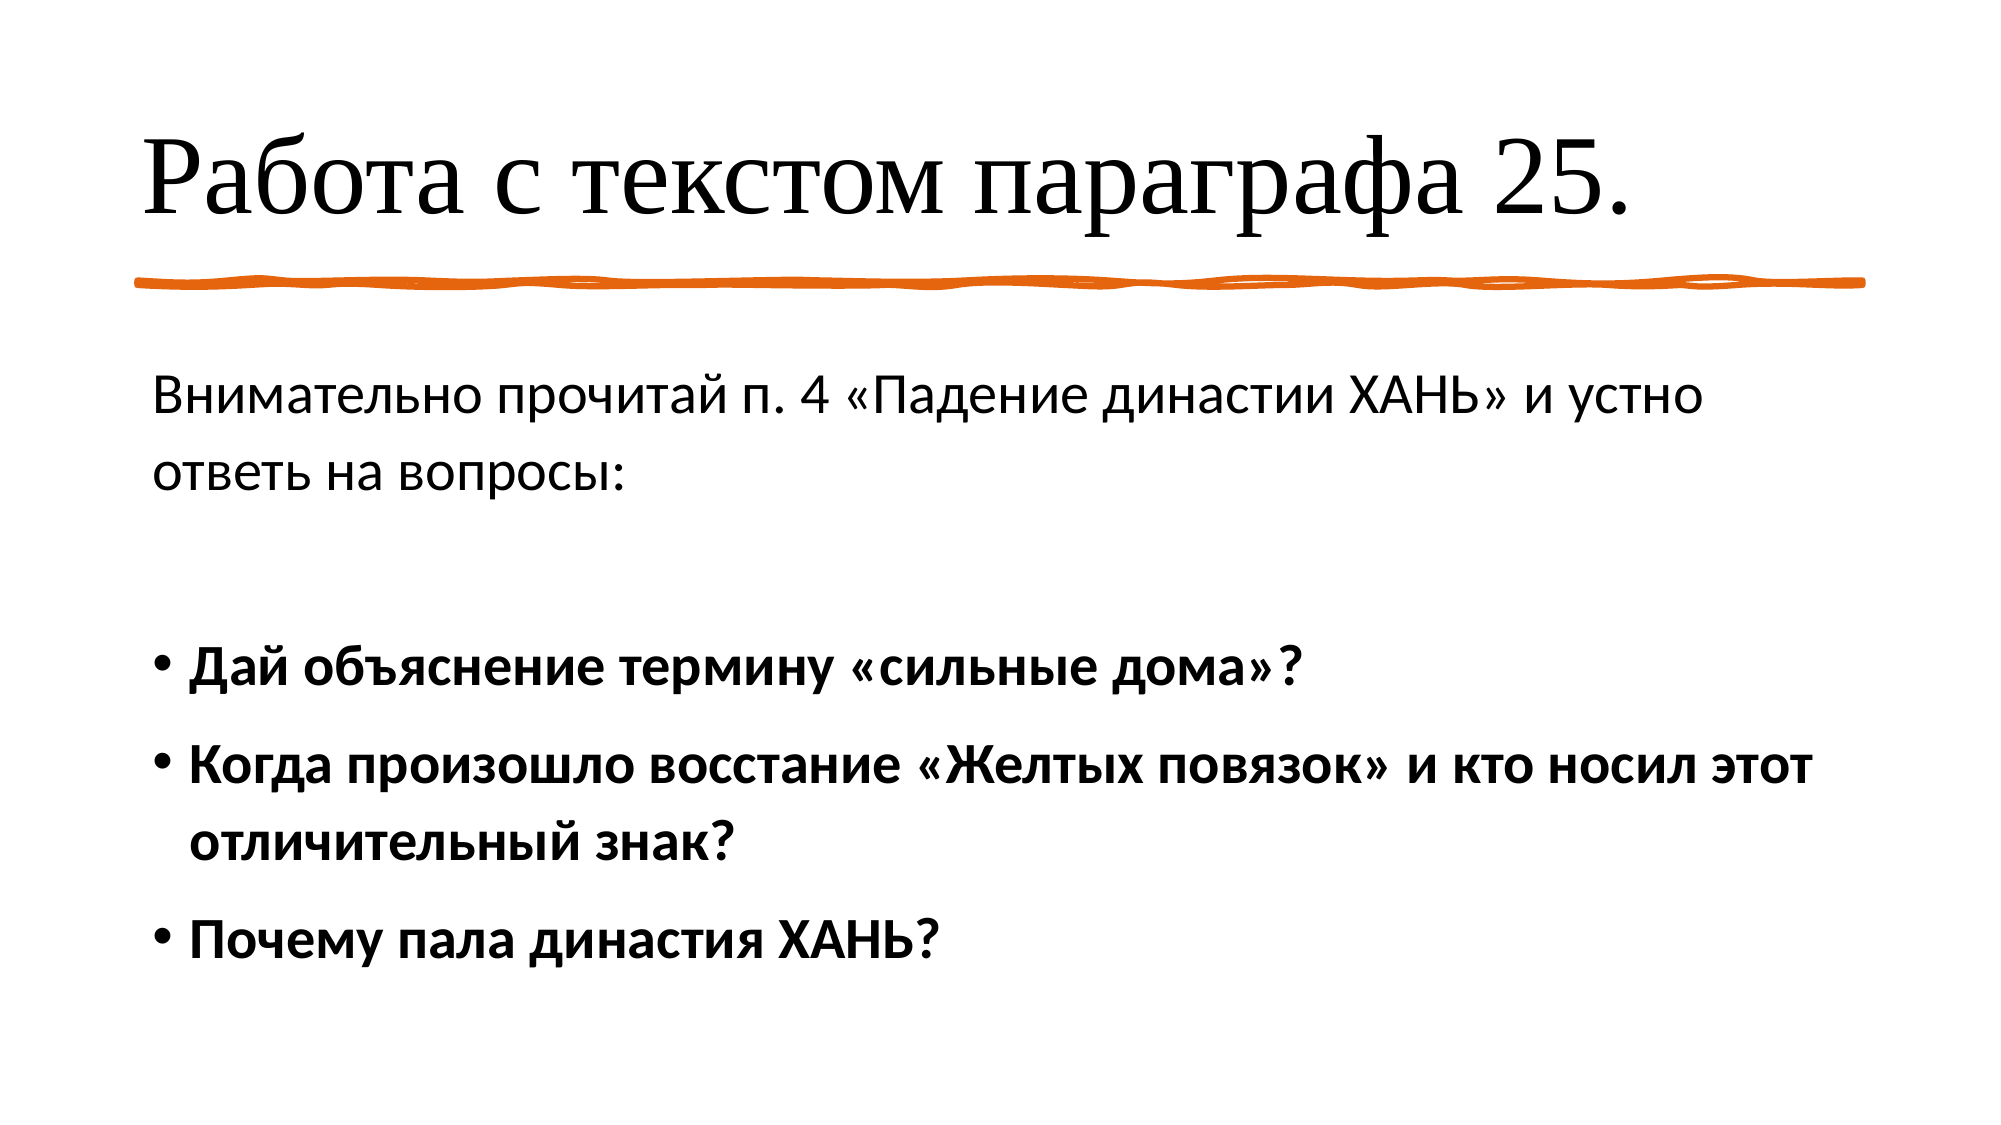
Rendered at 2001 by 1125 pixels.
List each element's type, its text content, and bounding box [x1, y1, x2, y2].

list Внимательно прочитай п. 4 «Падение династии ХАНЬ» и устно ответь на вопросы: Дай объяснение термину «сильные дома»? Когда произошло восстание «Желтых повязок» и кто носил этот отличительный знак? Почему пала династия ХАНЬ? [137, 340, 1863, 1012]
title Работа с текстом параграфа 25. [126, 59, 1851, 278]
